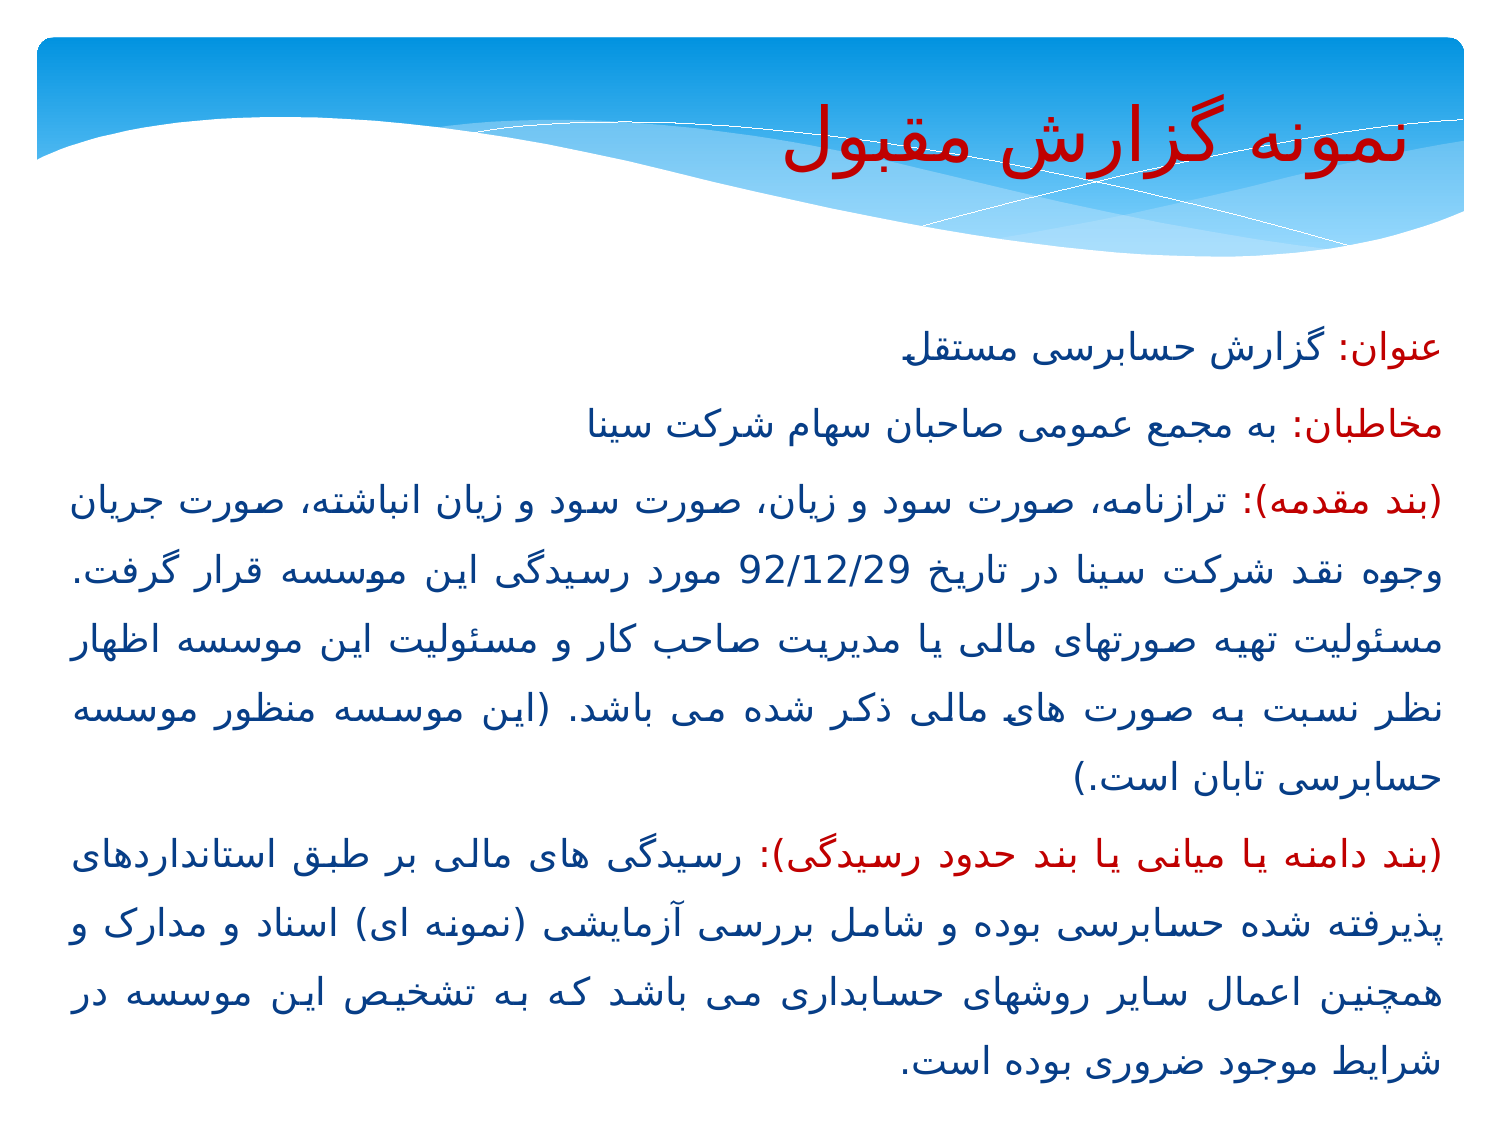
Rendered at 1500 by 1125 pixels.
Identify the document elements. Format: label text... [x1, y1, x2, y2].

text_box نمونه گزارش مقبول [76, 79, 1427, 220]
text_box عنوان: گزارش حسابرسی مستقل مخاطبان: به مجمع عمومی صاحبان سهام شرکت سینا (بند مقدمه): ترازنامه، صورت سود و زیان، صورت سود و زیان انباشته، صورت جریان وجوه نقد شرکت سینا در تاریخ 92/12/29 مورد رسیدگی این موسسه قرار گرفت. مسئولیت تهیه صورتهای مالی یا مدیریت صاحب کار و مسئولیت این موسسه اظهار نظر نسبت به صورت های مالی ذکر شده می باشد. (این موسسه منظور موسسه حسابرسی تابان است.) (بند دامنه یا میانی یا بند حدود رسیدگی): رسیدگی های مالی بر طبق استانداردهای پذیرفته شده حسابرسی بوده و شامل بررسی آزمایشی (نمونه ای) اسناد و مدارک و همچنین اعمال سایر روشهای حسابداری می باشد که به تشخیص این موسسه در شرایط موجود ضروری بوده است. [53, 291, 1459, 1094]
